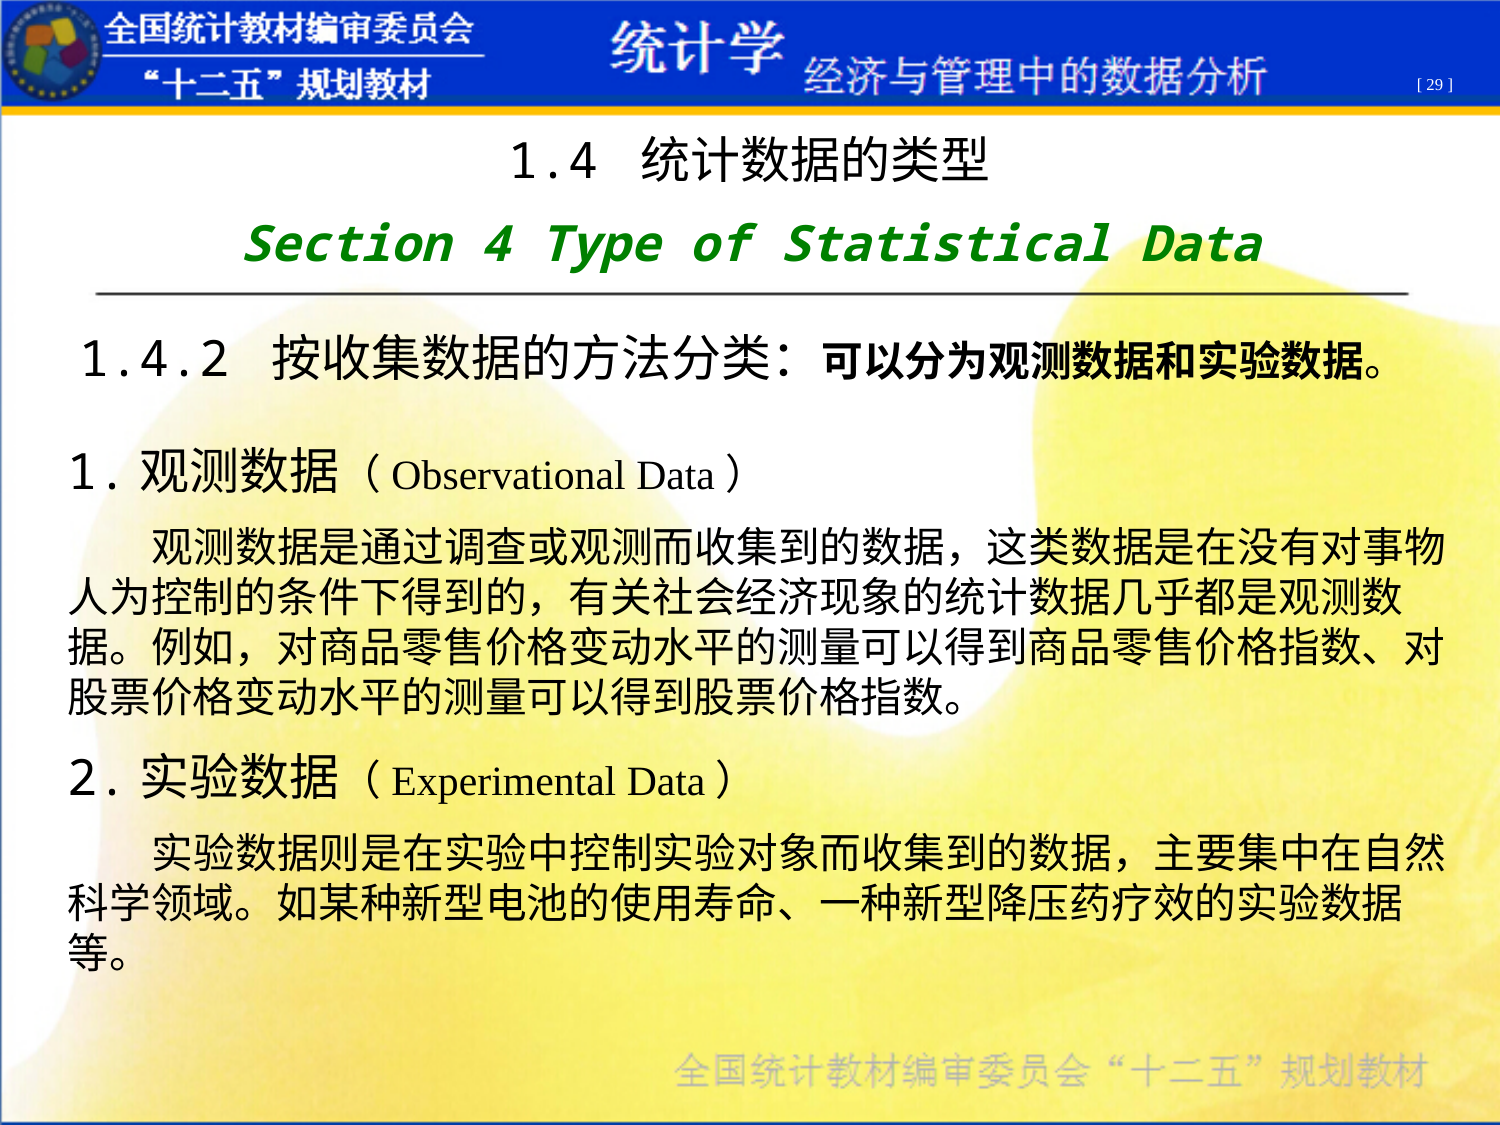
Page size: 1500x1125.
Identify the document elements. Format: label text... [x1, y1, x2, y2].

text_box 1.4.2 按收集数据的方法分类：可以分为观测数据和实验数据。 [64, 319, 1447, 394]
text_box [ 29 ] [1364, 66, 1468, 142]
picture [0, 0, 1500, 1125]
text_box 1.观测数据（Observational Data） 观测数据是通过调查或观测而收集到的数据，这类数据是在没有对事物人为控制的条件下得到的，有关社会经济现象的统计数据几乎都是观测数据。例如，对商品零售价格变动水平的测量可以得到商品零售价格指数、对股票价格变动水平的测量可以得到股票价格指数。 2.实验数据（Experimental Data） 实验数据则是在实验中控制实验对象而收集到的数据，主要集中在自然科学领域。如某种新型电池的使用寿命、一种新型降压药疗效的实验数据等。 [53, 432, 1471, 985]
text_box 1.4 统计数据的类型 [64, 121, 1436, 196]
text_box Section 4 Type of Statistical Data [64, 203, 1436, 279]
